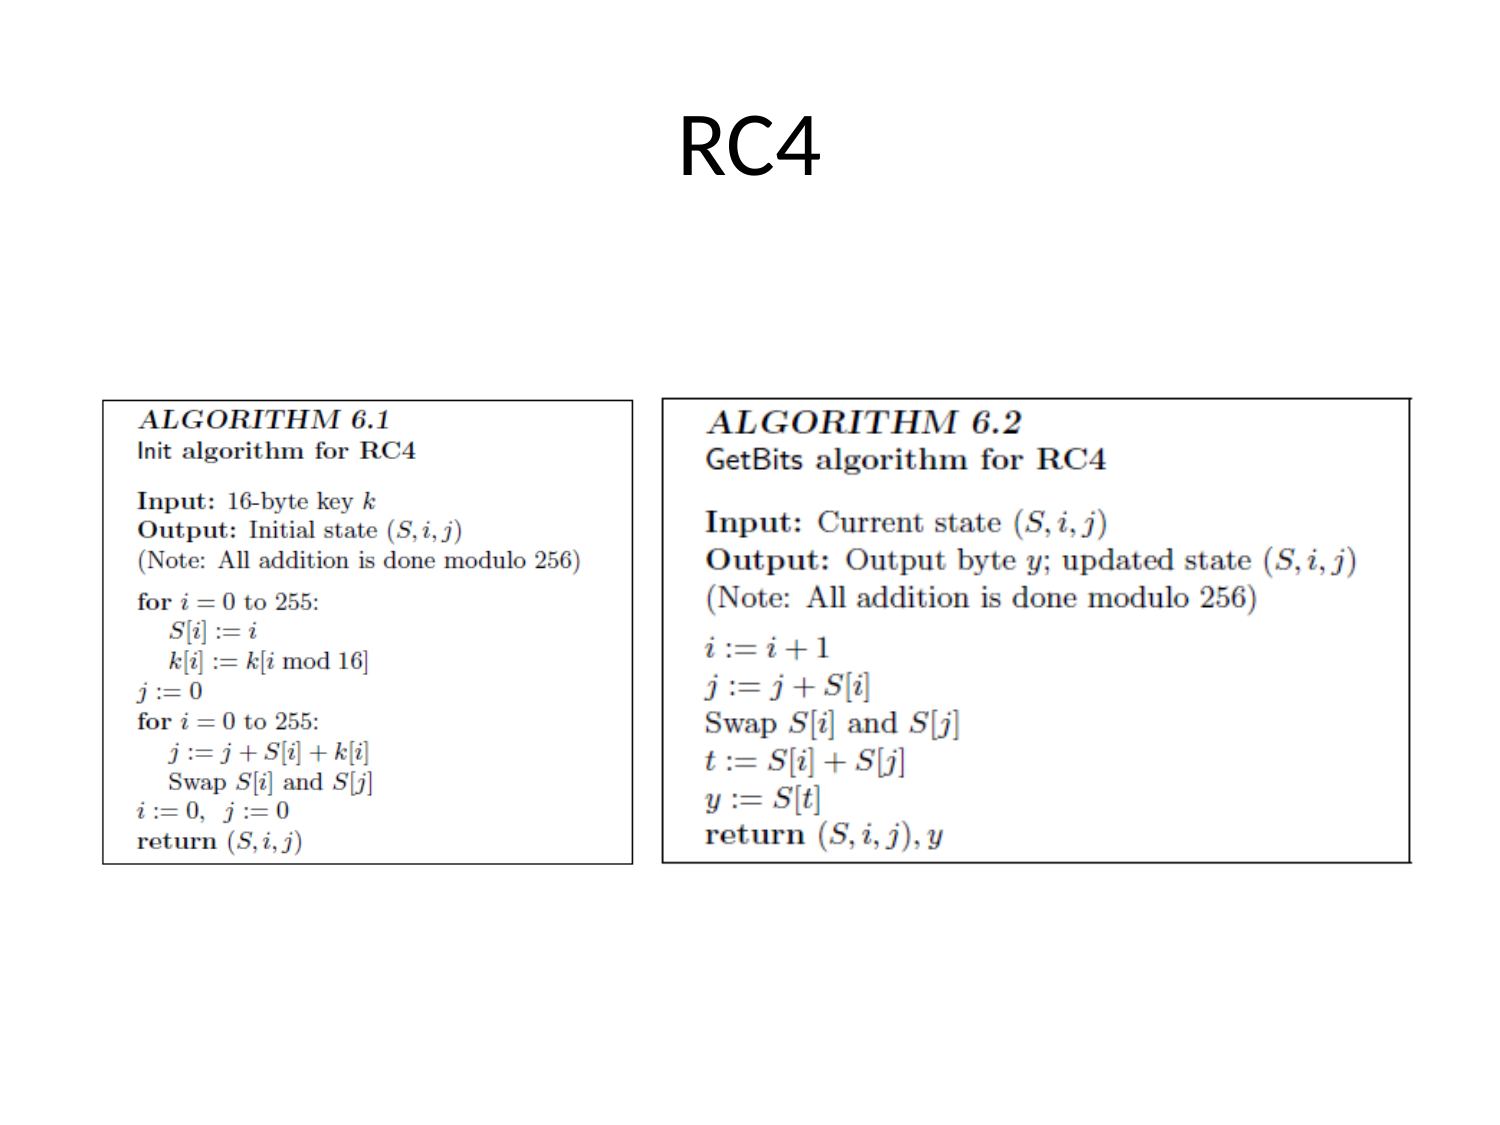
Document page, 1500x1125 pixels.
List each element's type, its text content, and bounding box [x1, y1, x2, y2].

title RC4 [75, 45, 1425, 233]
picture [645, 382, 1426, 883]
picture [88, 387, 643, 876]
